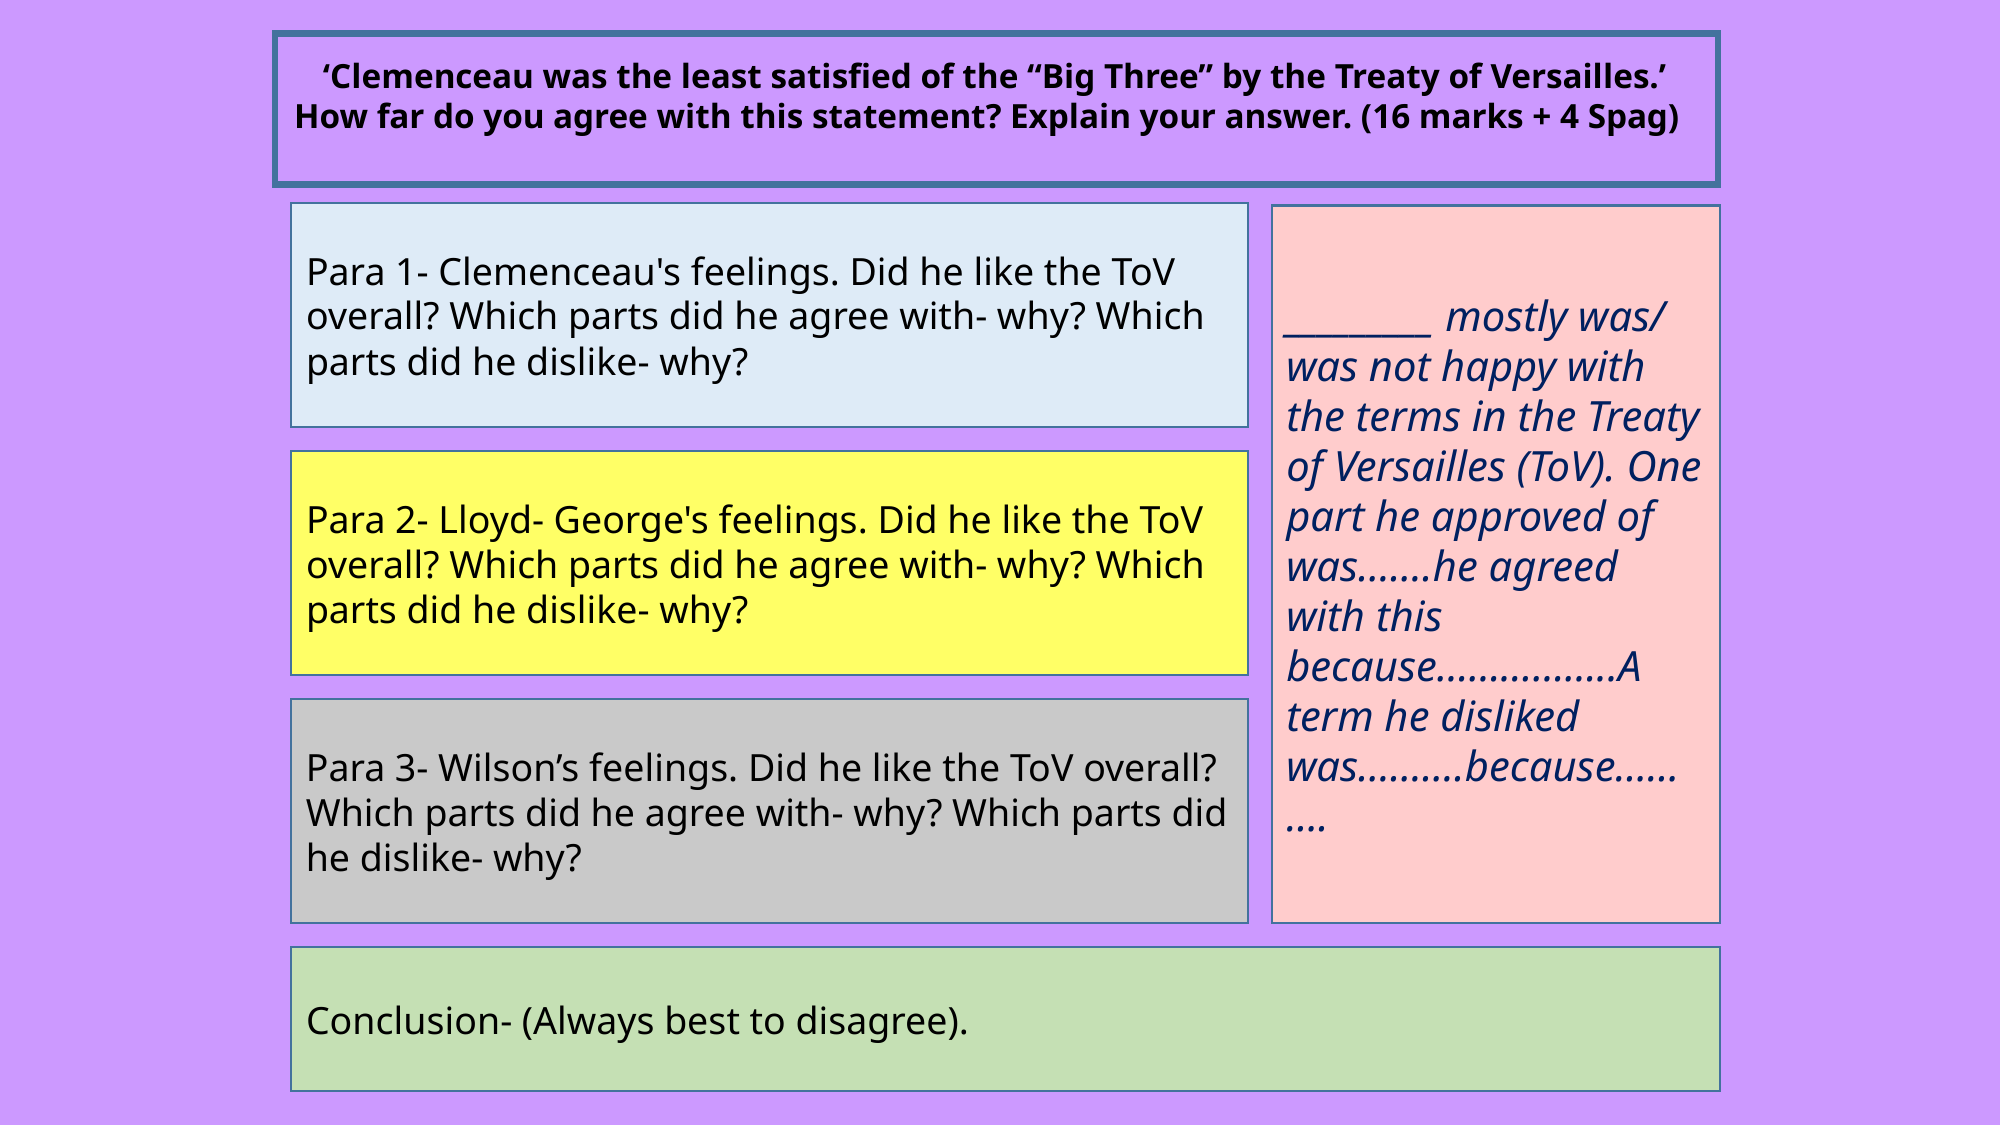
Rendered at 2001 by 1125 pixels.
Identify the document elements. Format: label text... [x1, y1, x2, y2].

text_box Para 3- Wilson’s feelings. Did he like the ToV overall? Which parts did he agree with- why? Which parts did he dislike- why? [290, 698, 1249, 924]
text_box Para 2- Lloyd- George's feelings. Did he like the ToV overall? Which parts did he agree with- why? Which parts did he dislike- why? [290, 450, 1249, 676]
text_box _________ mostly was/ was not happy with the terms in the Treaty of Versailles (ToV). One part he approved of was…….he agreed with this because……………..A term he disliked was……….because………. [1271, 204, 1721, 924]
text_box Para 1- Clemenceau's feelings. Did he like the ToV overall? Which parts did he agree with- why? Which parts did he dislike- why? [290, 202, 1249, 428]
text_box [274, 33, 1719, 185]
text_box Conclusion- (Always best to disagree). [290, 946, 1721, 1092]
